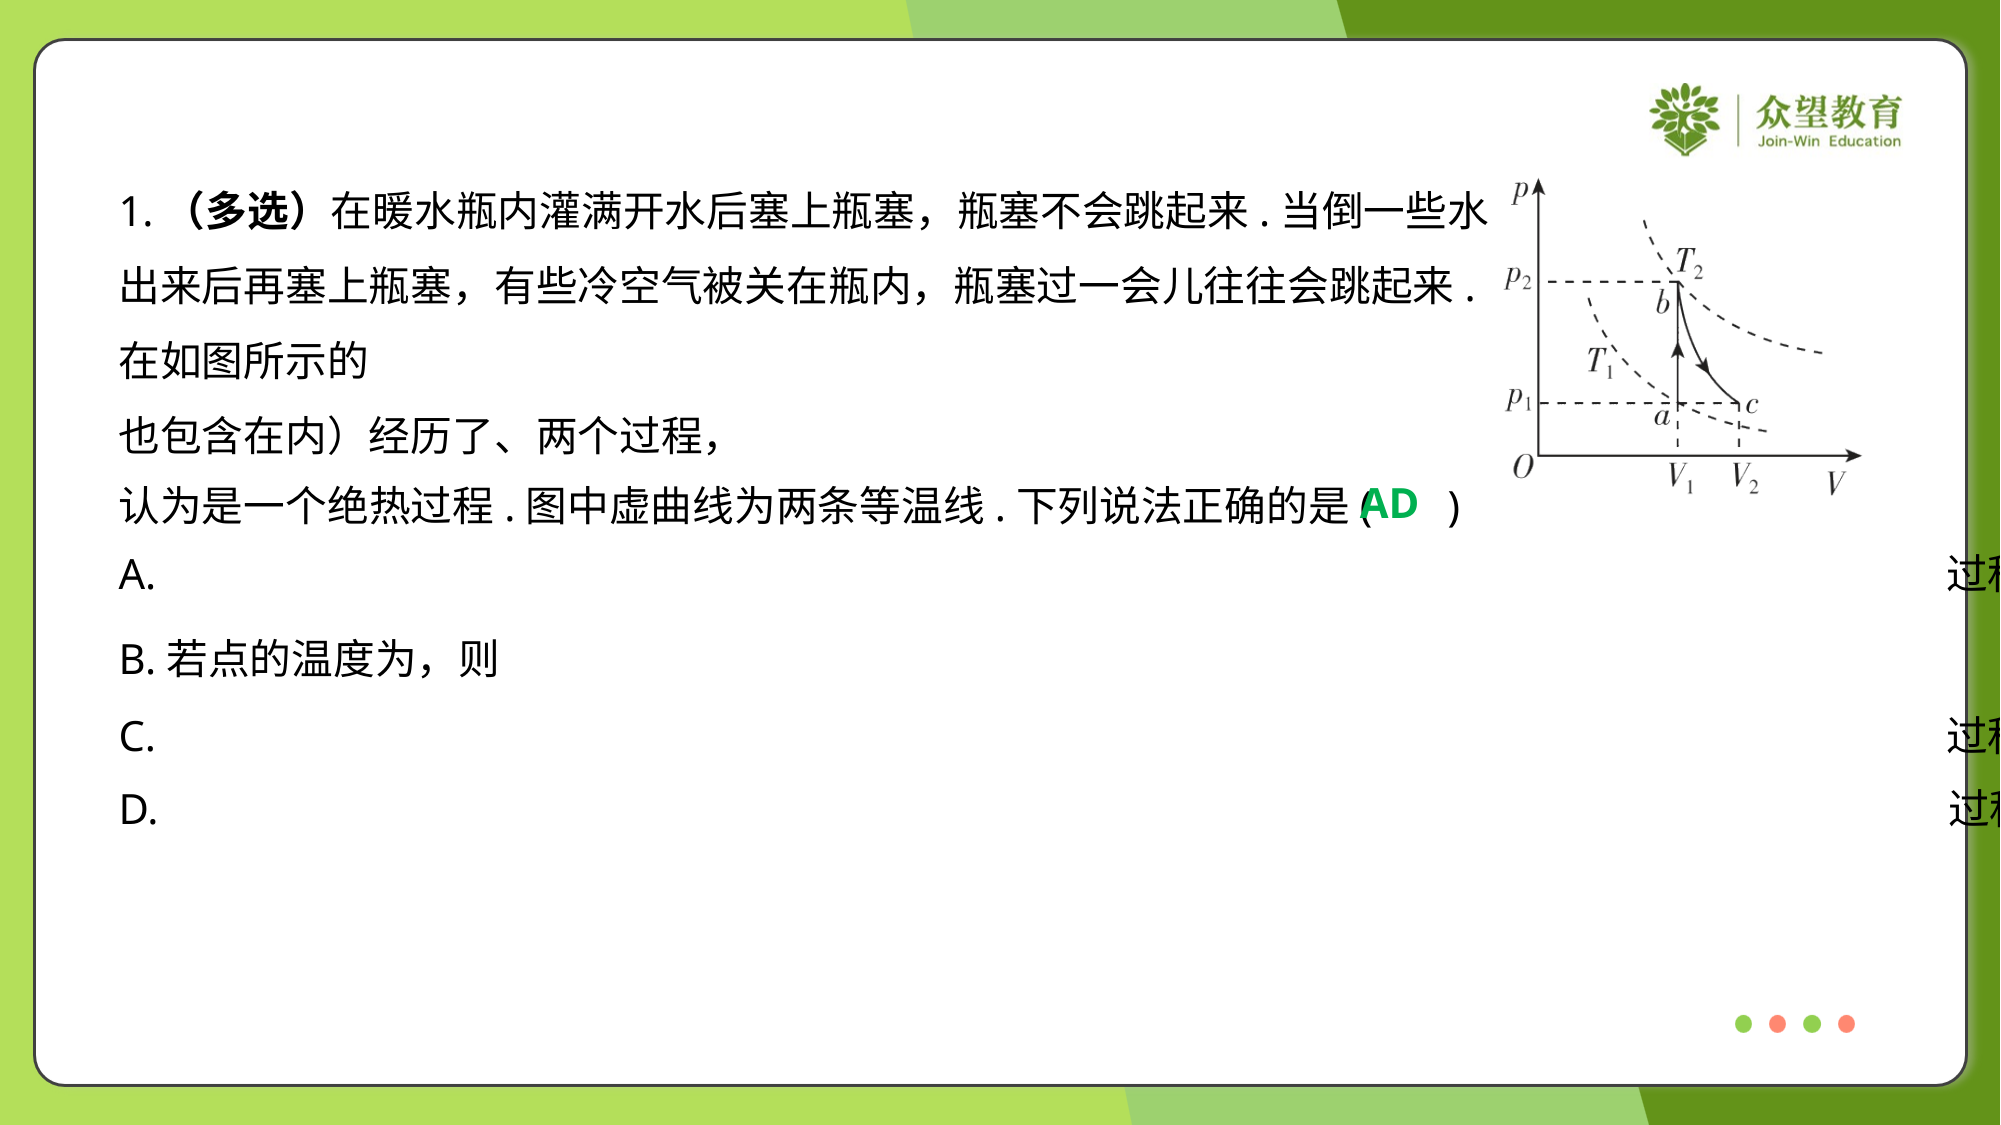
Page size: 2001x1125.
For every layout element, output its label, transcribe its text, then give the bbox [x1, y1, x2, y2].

picture [0, 0, 2000, 1125]
text_box AD [1342, 456, 1437, 521]
